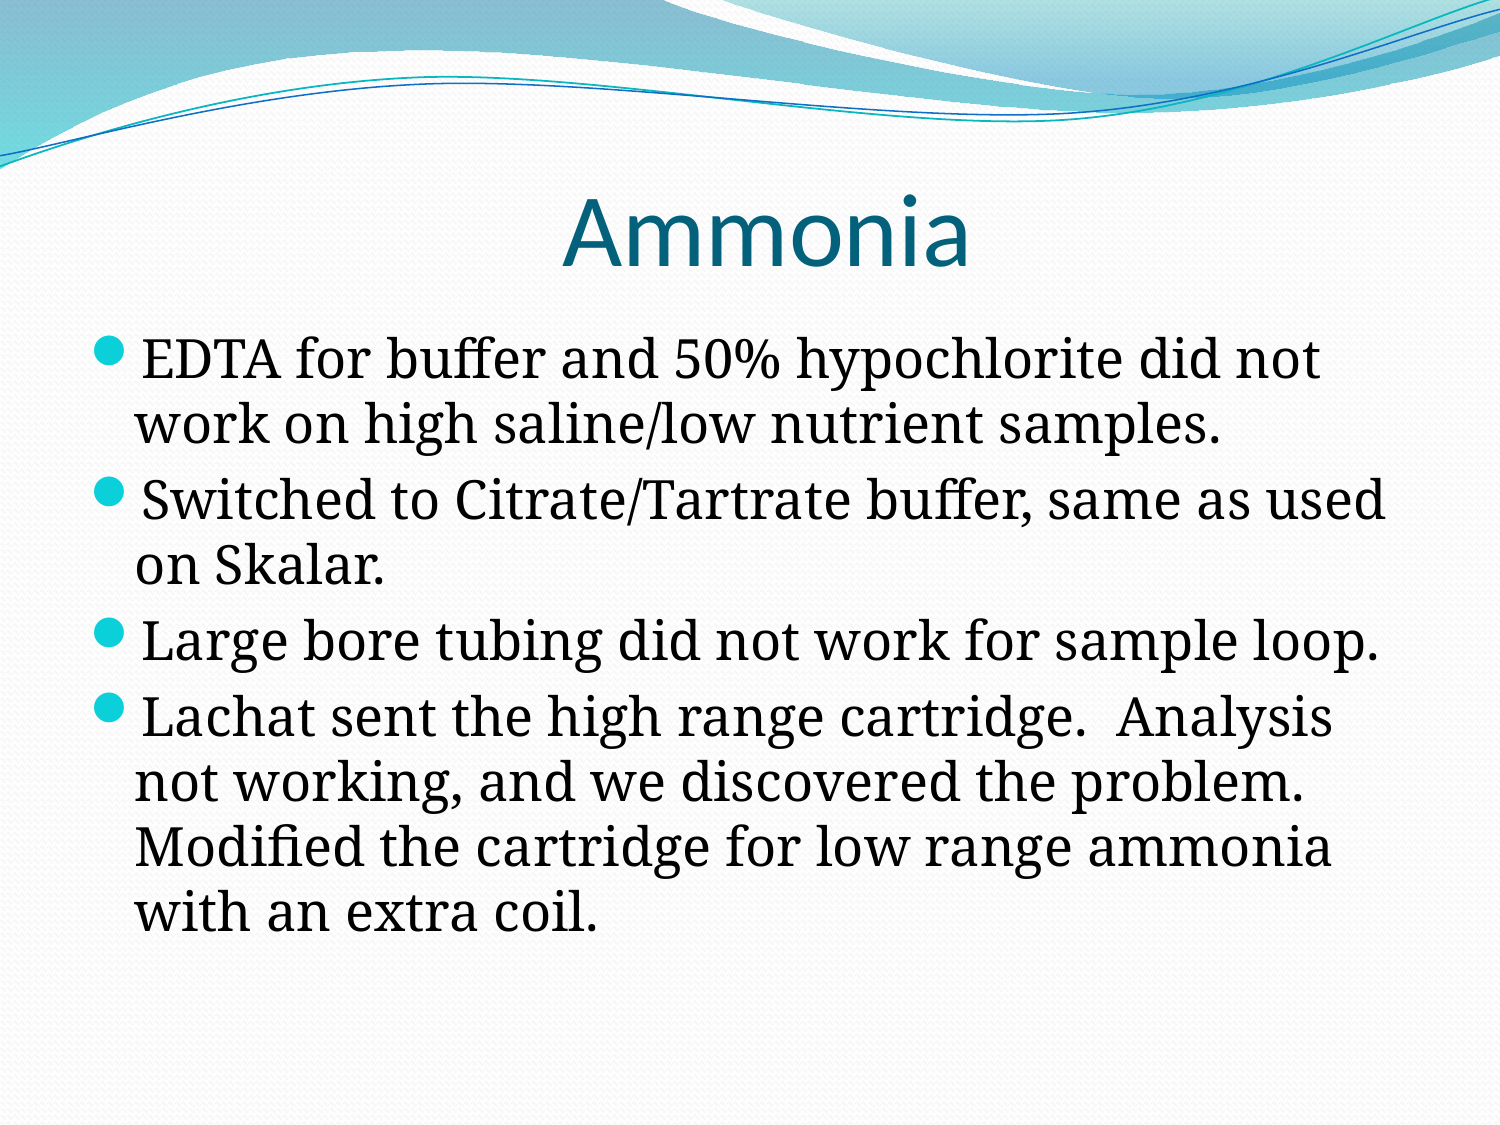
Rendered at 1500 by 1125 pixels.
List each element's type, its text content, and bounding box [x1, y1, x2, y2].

list EDTA for buffer and 50% hypochlorite did not work on high saline/low nutrient samples. Switched to Citrate/Tartrate buffer, same as used on Skalar. Large bore tubing did not work for sample loop. Lachat sent the high range cartridge. Analysis not working, and we discovered the problem. Modified the cartridge for low range ammonia with an extra coil. [75, 317, 1425, 1038]
title Ammonia [562, 99, 1000, 288]
